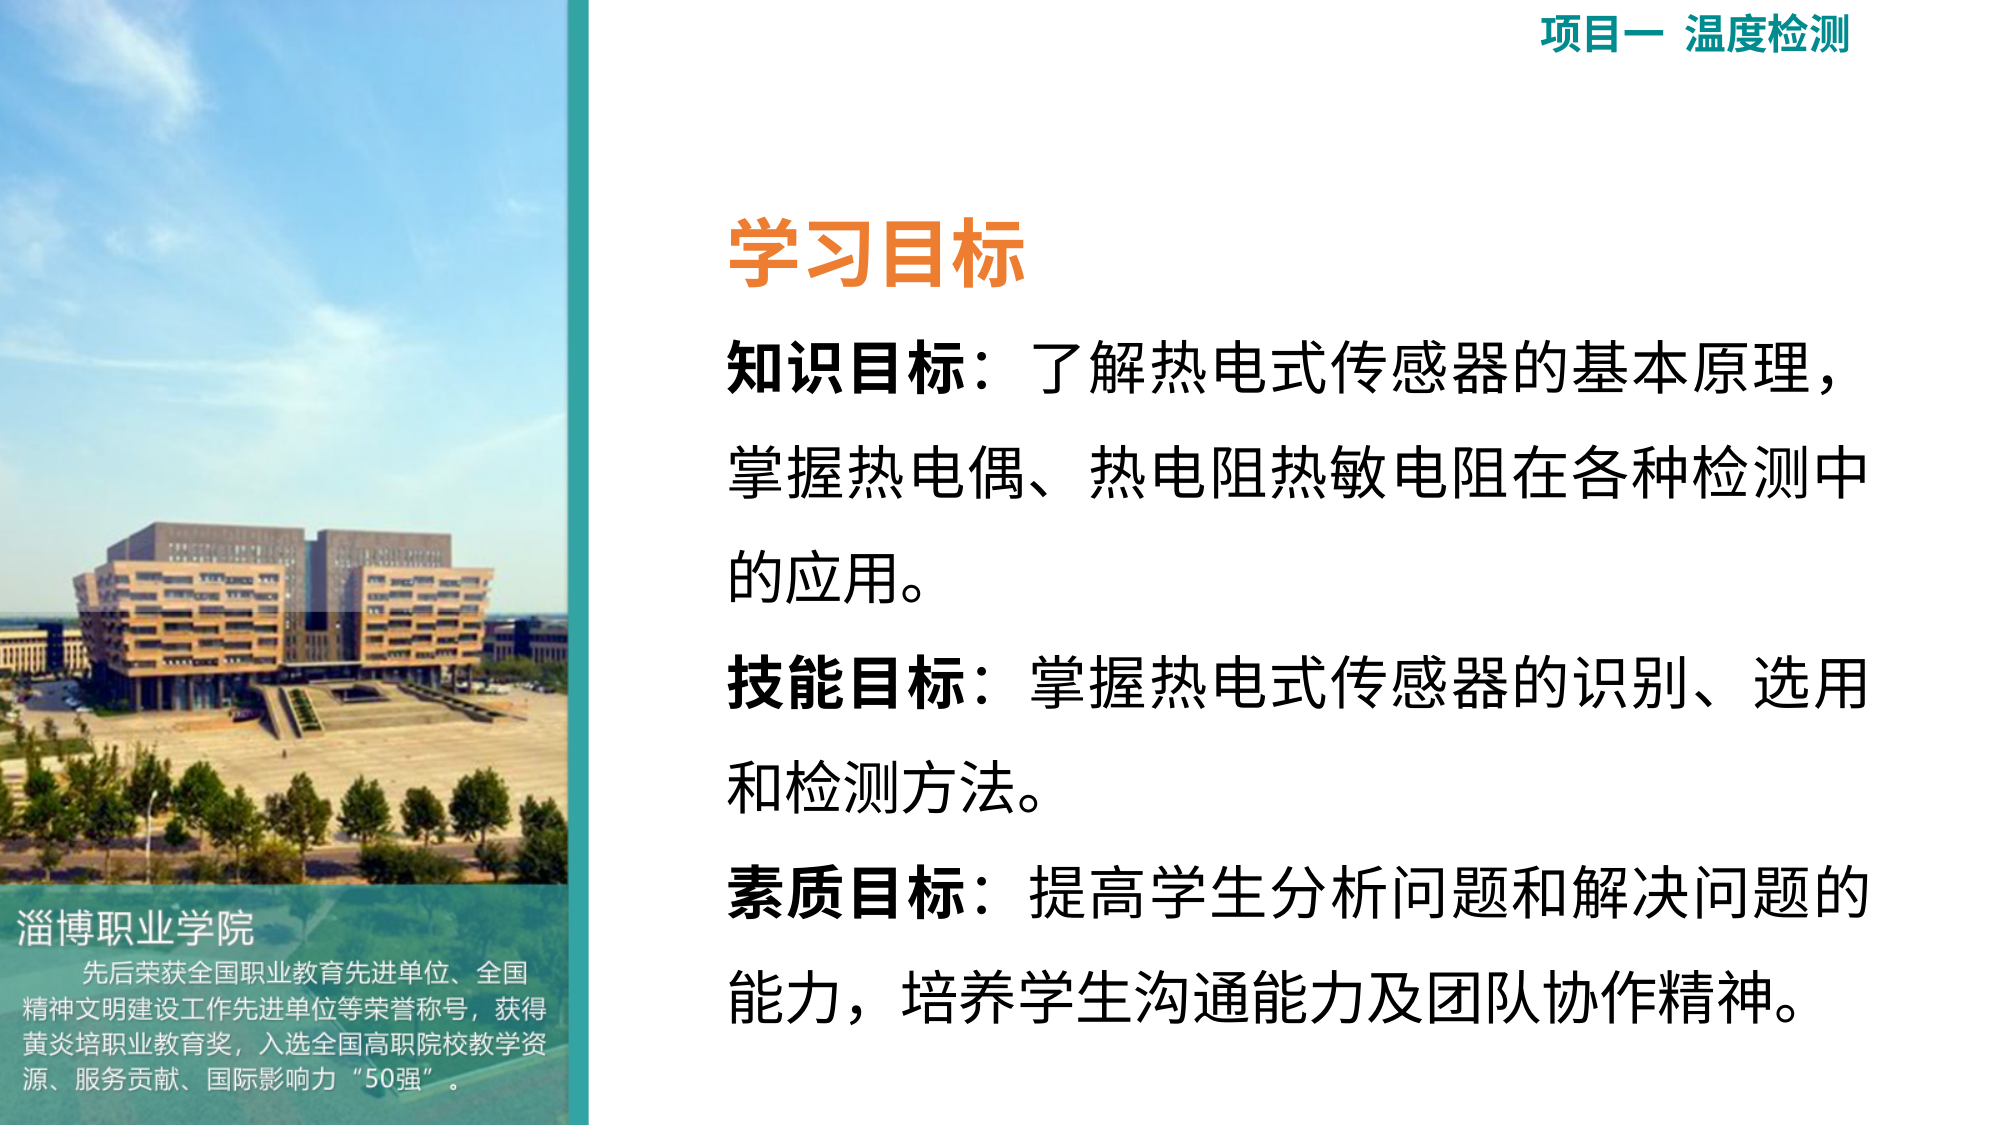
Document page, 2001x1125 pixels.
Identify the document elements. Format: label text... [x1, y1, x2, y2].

text_box 学习目标 知识目标：了解热电式传感器的基本原理，掌握热电偶、热电阻热敏电阻在各种检测中的应用。 技能目标：掌握热电式传感器的识别、选用和检测方法。 素质目标：提高学生分析问题和解决问题的能力，培养学生沟通能力及团队协作精神。 [711, 153, 1887, 1039]
picture [0, 0, 589, 1125]
text_box 项目一 温度检测 [1525, 0, 2000, 65]
